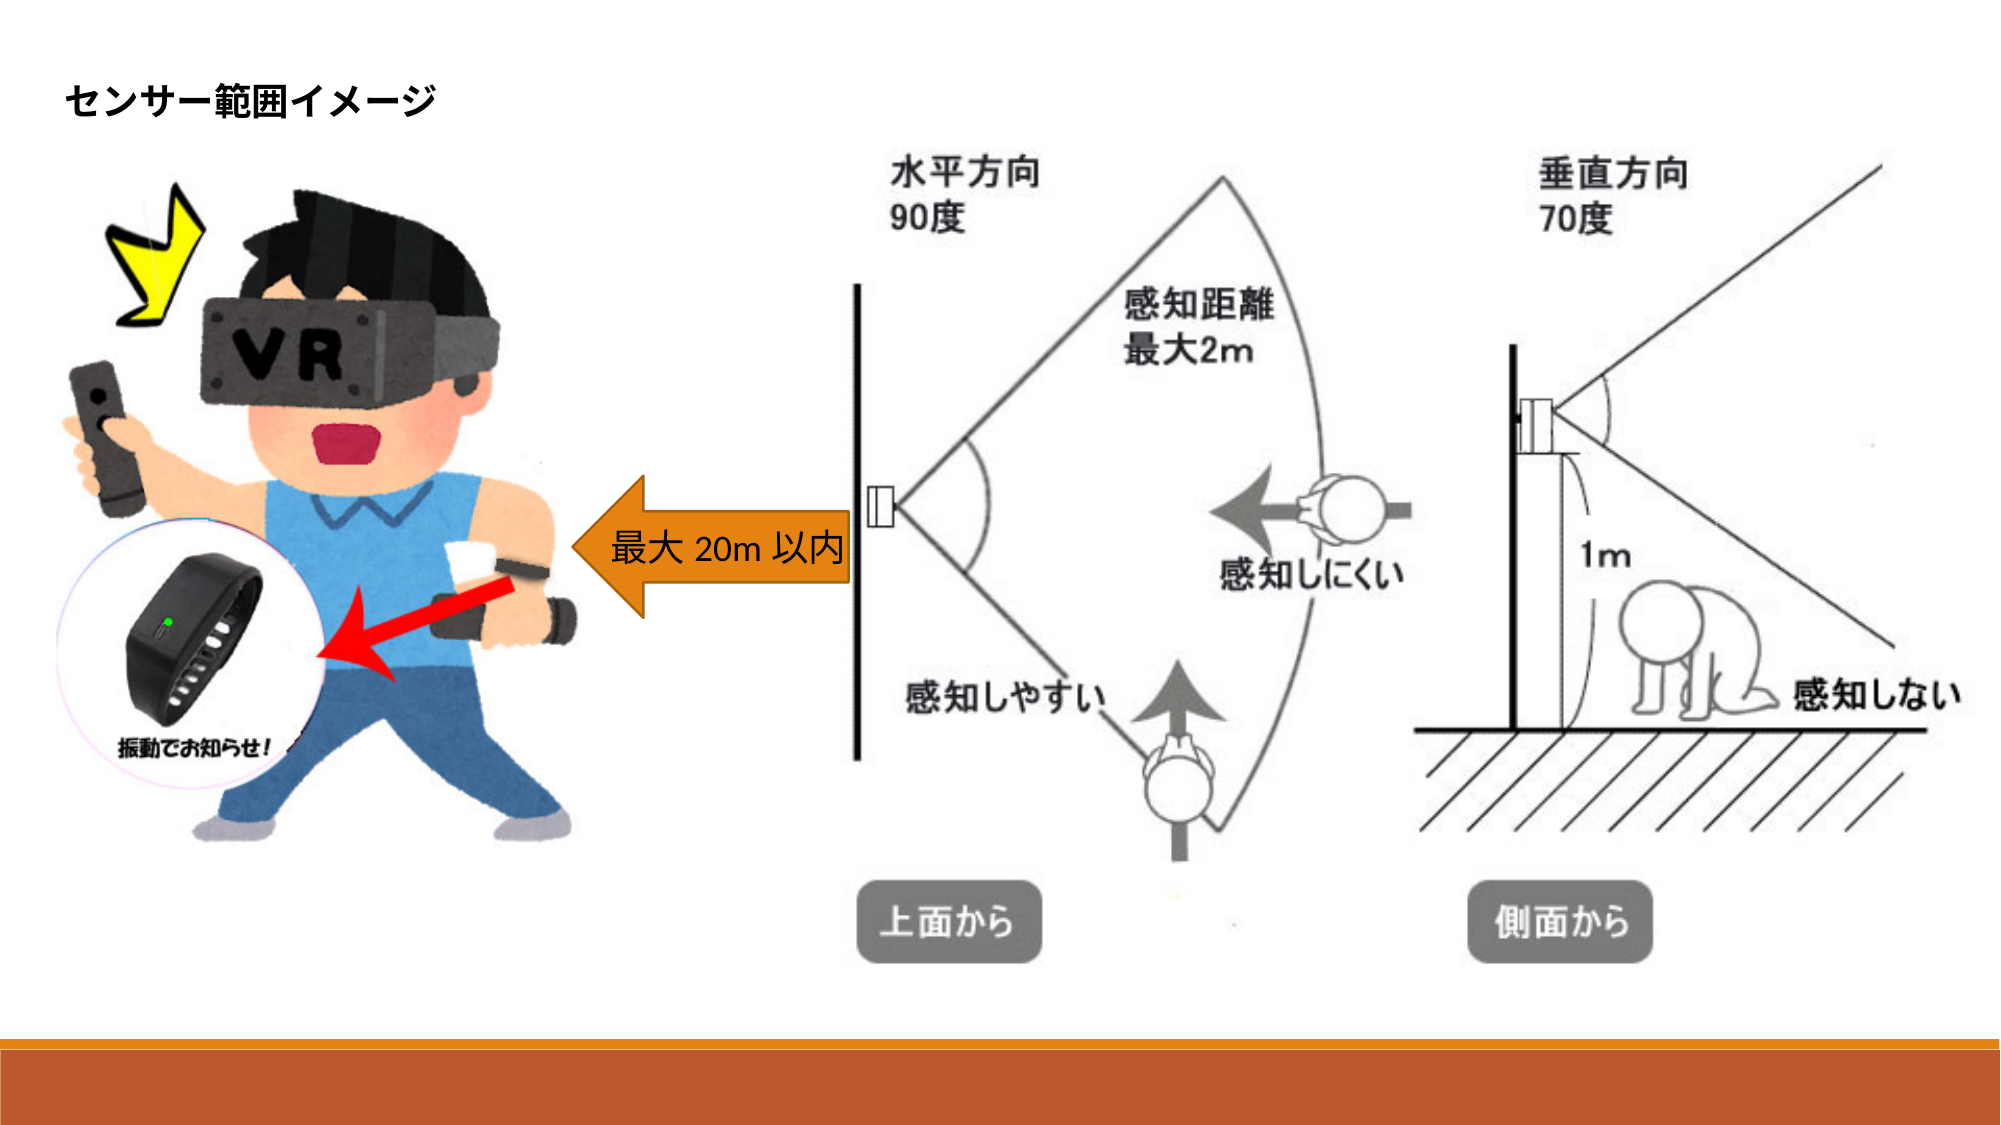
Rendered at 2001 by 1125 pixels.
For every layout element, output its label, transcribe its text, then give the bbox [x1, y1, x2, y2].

picture [825, 82, 1983, 990]
text_box 最大20m以内 [656, 517, 822, 577]
text_box [656, 577, 822, 584]
text_box [656, 509, 822, 517]
text_box センサー範囲イメージ [49, 70, 454, 131]
picture [30, 173, 647, 878]
